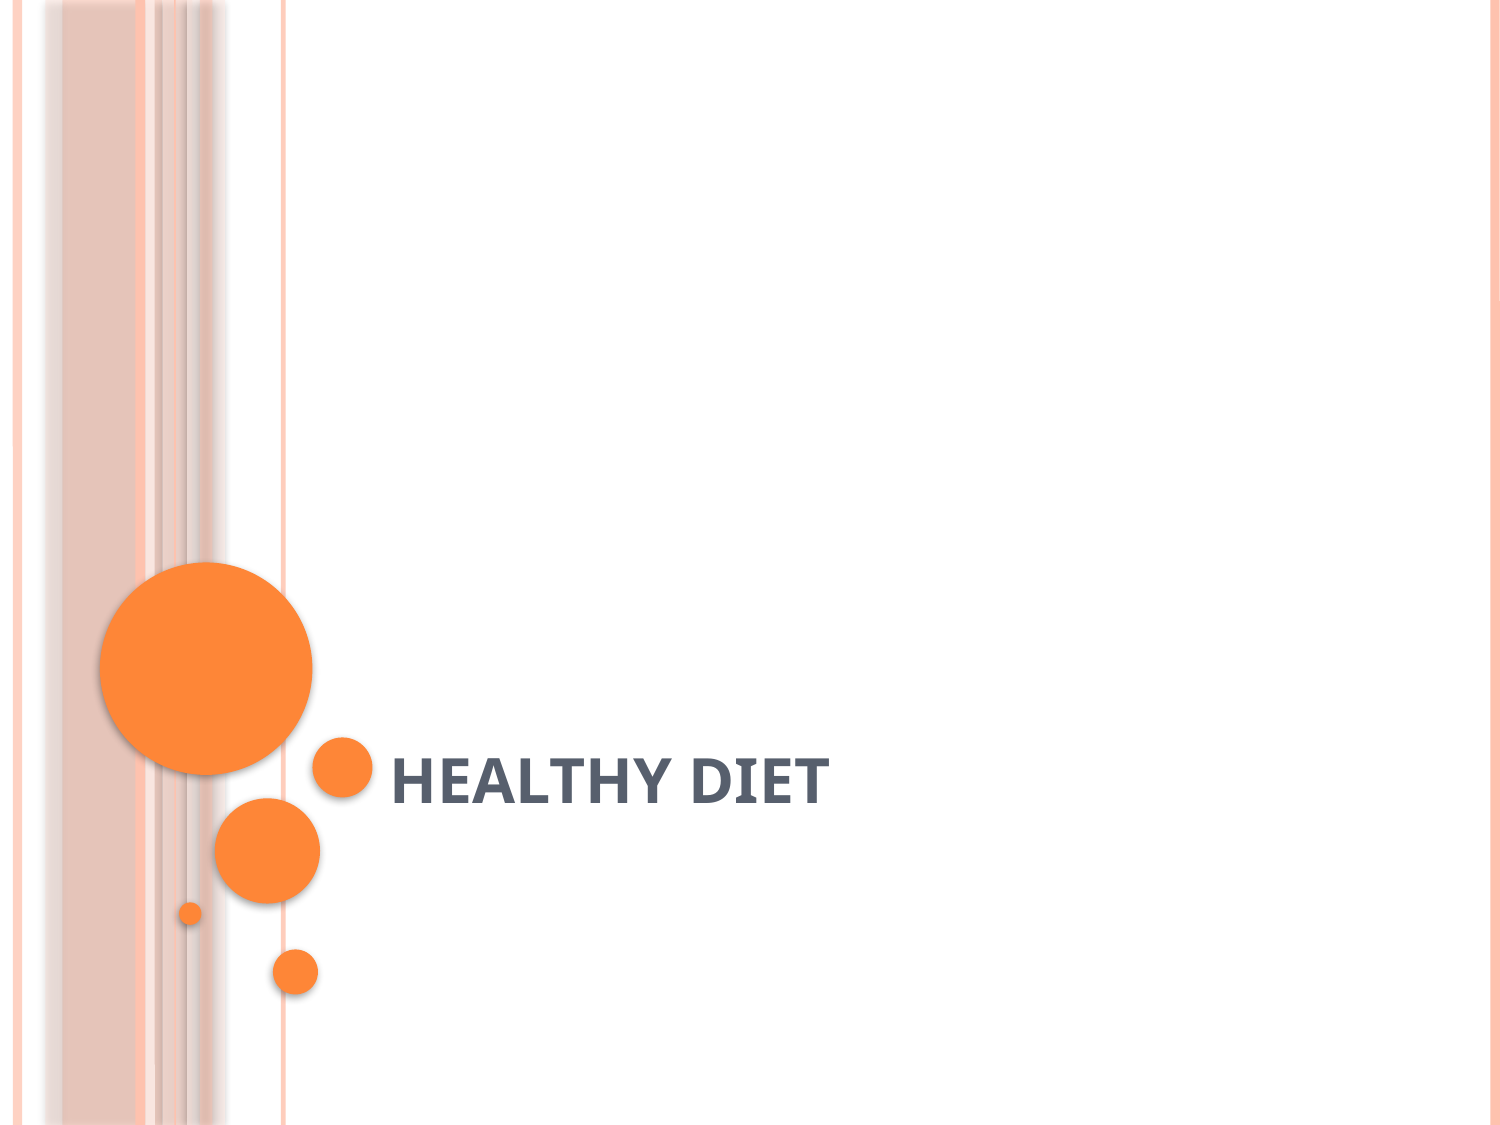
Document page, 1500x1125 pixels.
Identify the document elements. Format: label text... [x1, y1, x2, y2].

title Healthy diet [375, 512, 1388, 824]
